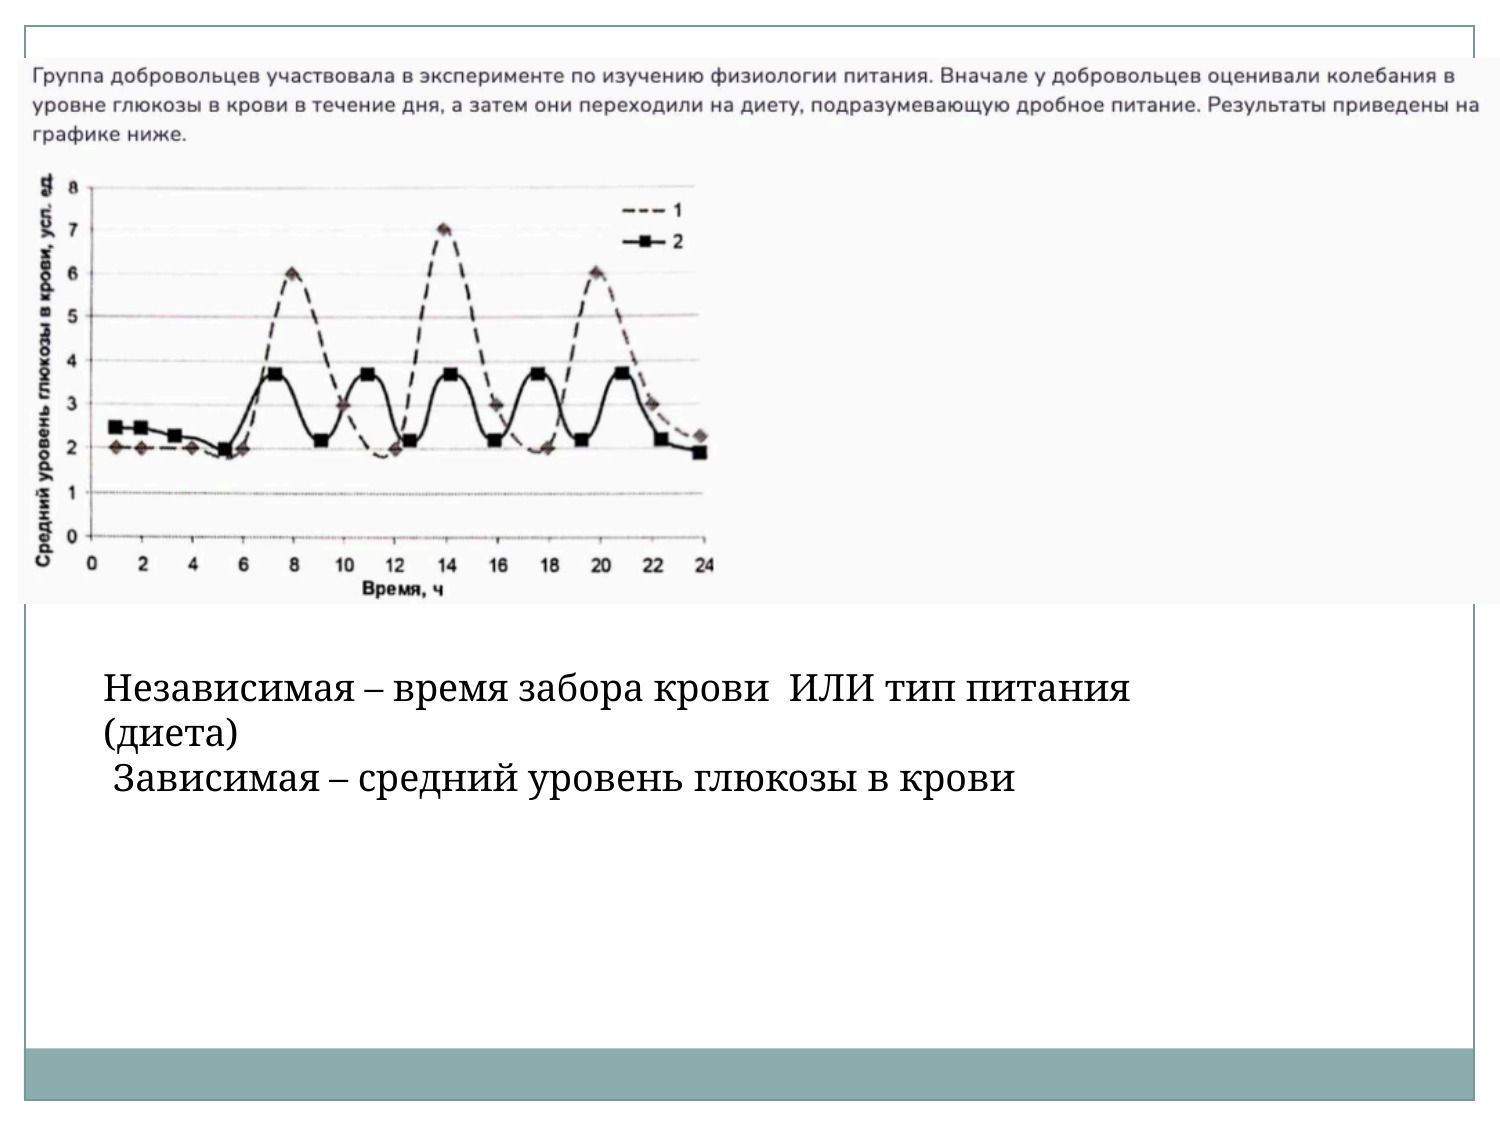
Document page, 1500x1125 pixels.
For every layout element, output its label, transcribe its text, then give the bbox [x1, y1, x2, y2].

picture [17, 58, 1500, 605]
text_box Независимая – время забора крови ИЛИ тип питания (диета) Зависимая – средний уровень глюкозы в крови [88, 656, 1223, 807]
